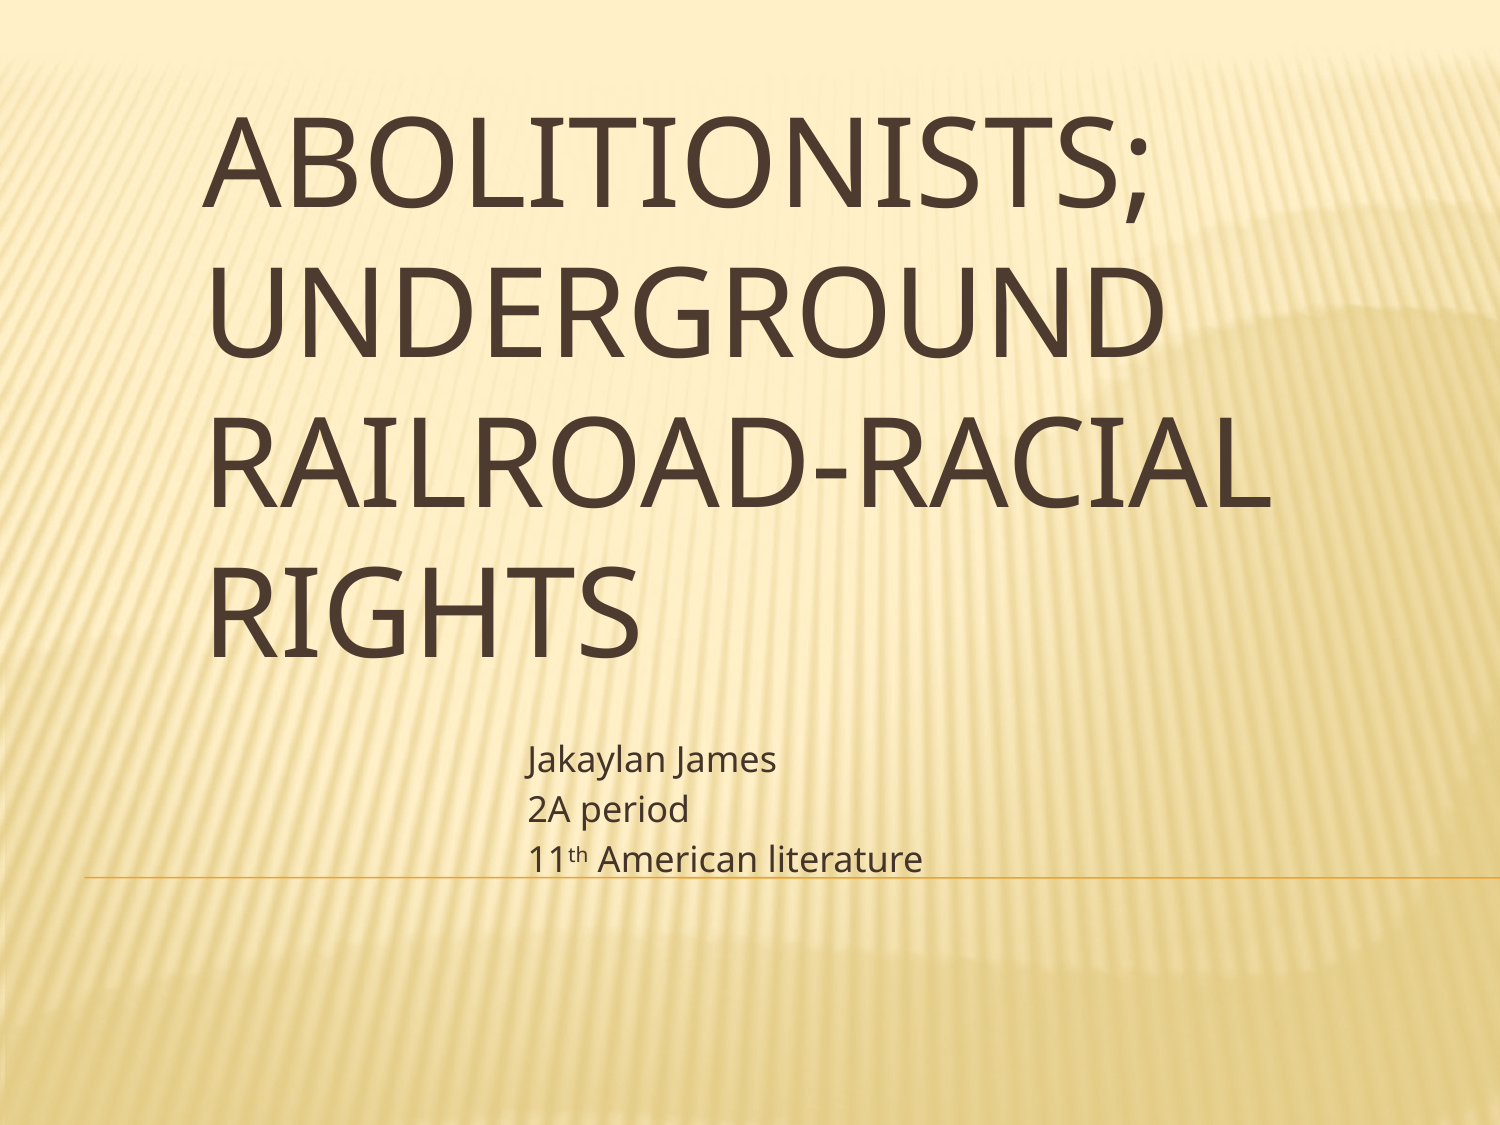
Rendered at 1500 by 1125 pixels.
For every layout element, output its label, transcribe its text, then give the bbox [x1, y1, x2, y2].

subtitle Jakaylan James 2A period 11th American literature [512, 725, 950, 888]
title Abolitionists; Underground Railroad-Racial Rights [187, 75, 1425, 325]
